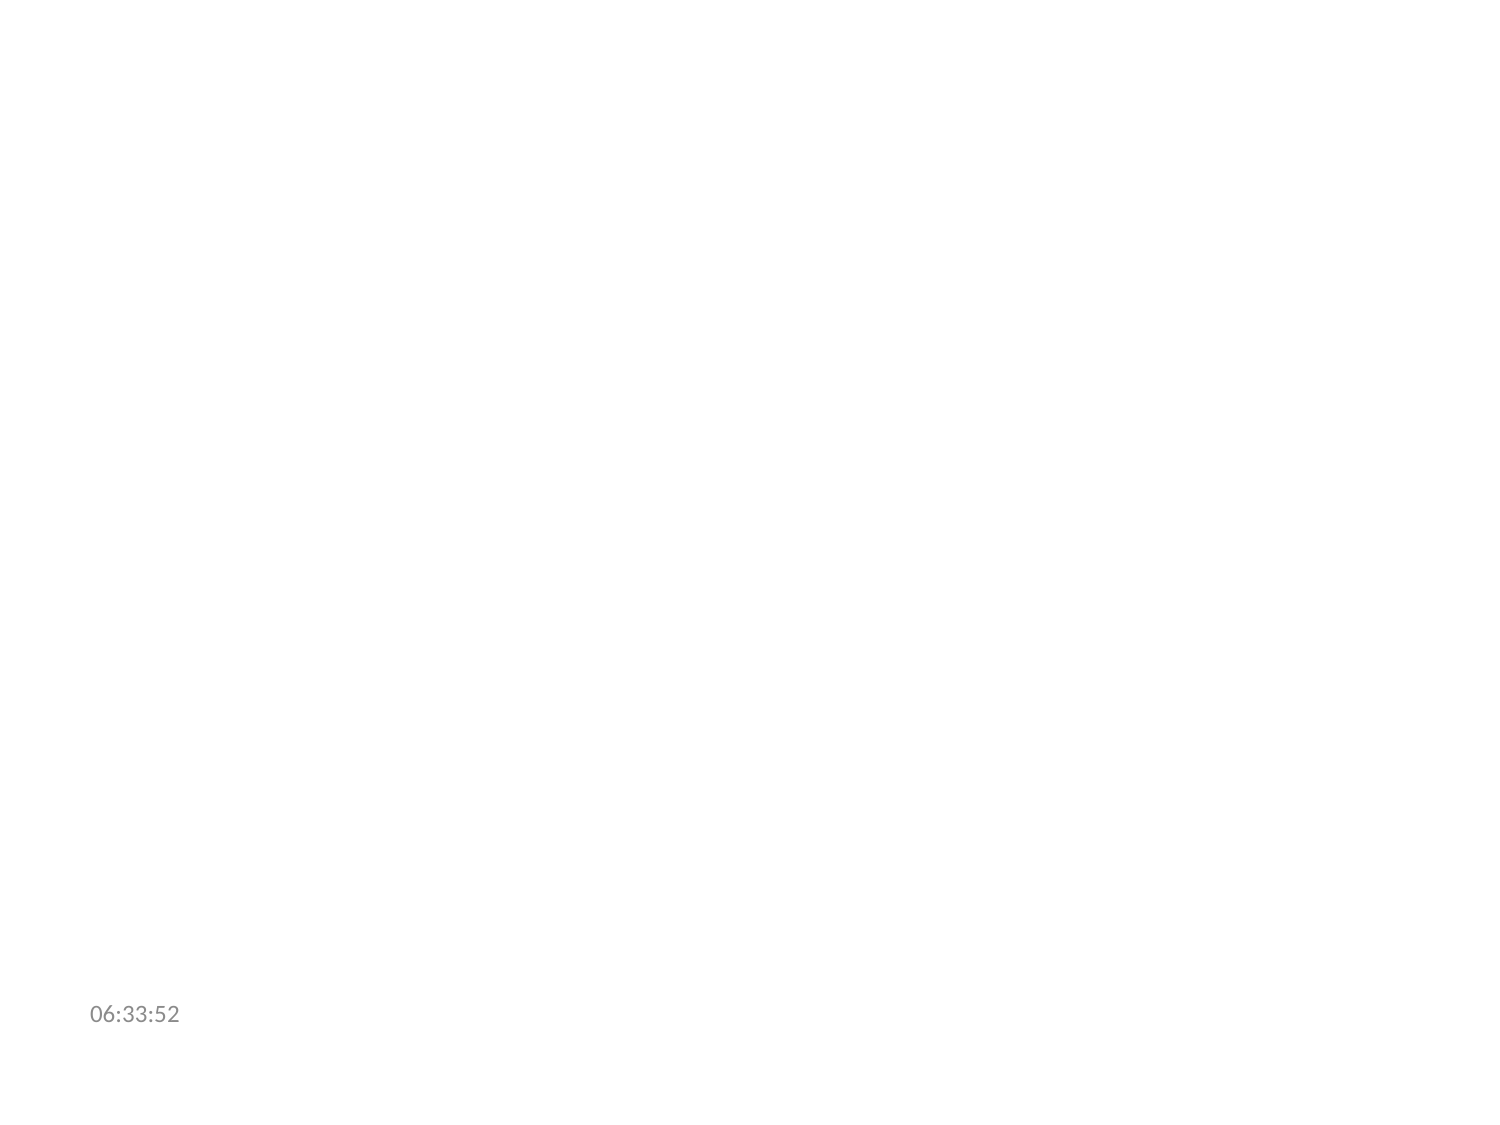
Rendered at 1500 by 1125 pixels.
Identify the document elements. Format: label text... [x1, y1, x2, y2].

text_box 15:35:09 [75, 982, 425, 1043]
